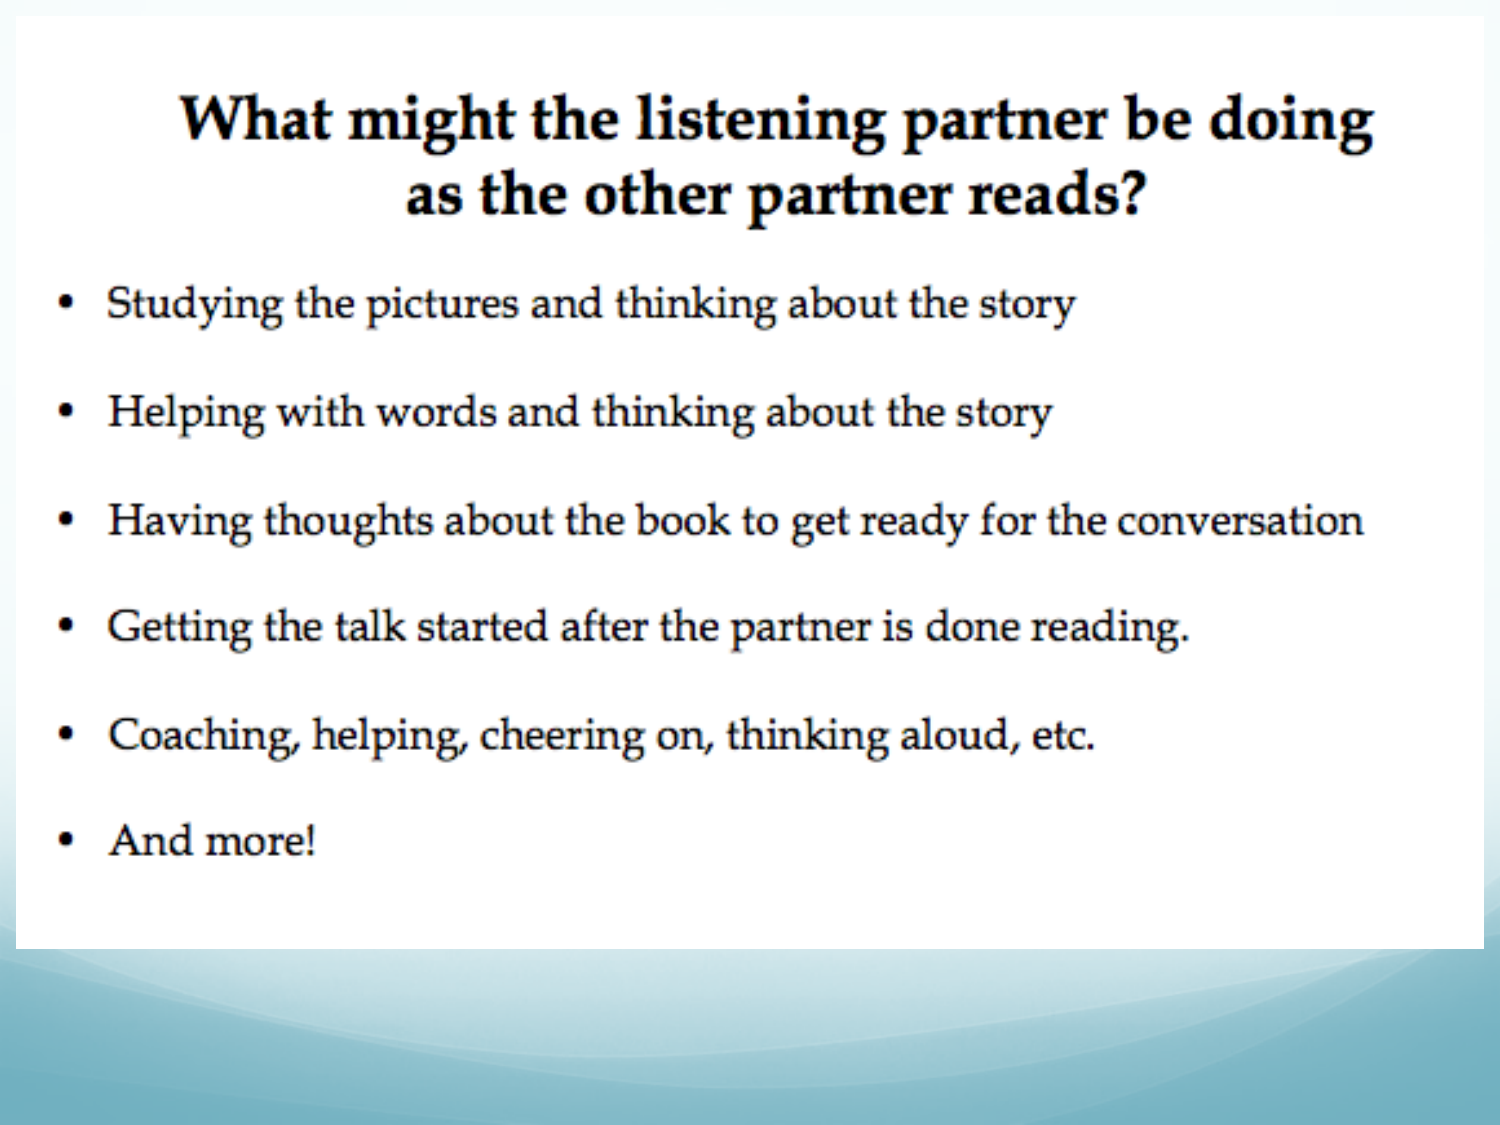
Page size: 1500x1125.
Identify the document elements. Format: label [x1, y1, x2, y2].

picture [16, 16, 1484, 950]
